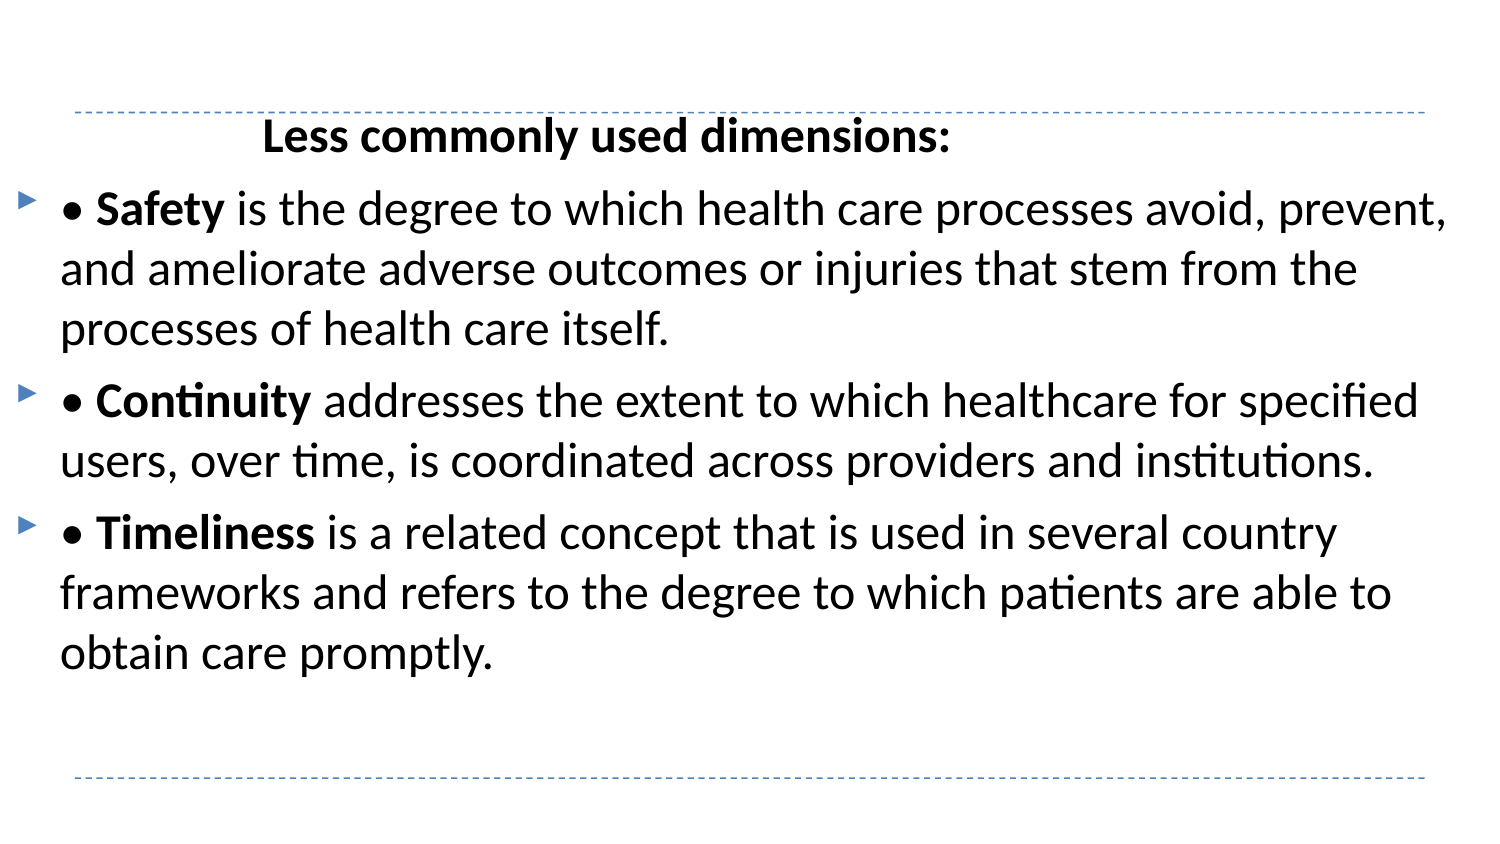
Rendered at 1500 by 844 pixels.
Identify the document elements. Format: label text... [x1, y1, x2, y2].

list Less commonly used dimensions: • Safety is the degree to which health care processes avoid, prevent, and ameliorate adverse outcomes or injuries that stem from the processes of health care itself. • Continuity addresses the extent to which healthcare for specified users, over time, is coordinated across providers and institutions. • Timeliness is a related concept that is used in several country frameworks and refers to the degree to which patients are able to obtain care promptly. [0, 12, 1500, 844]
